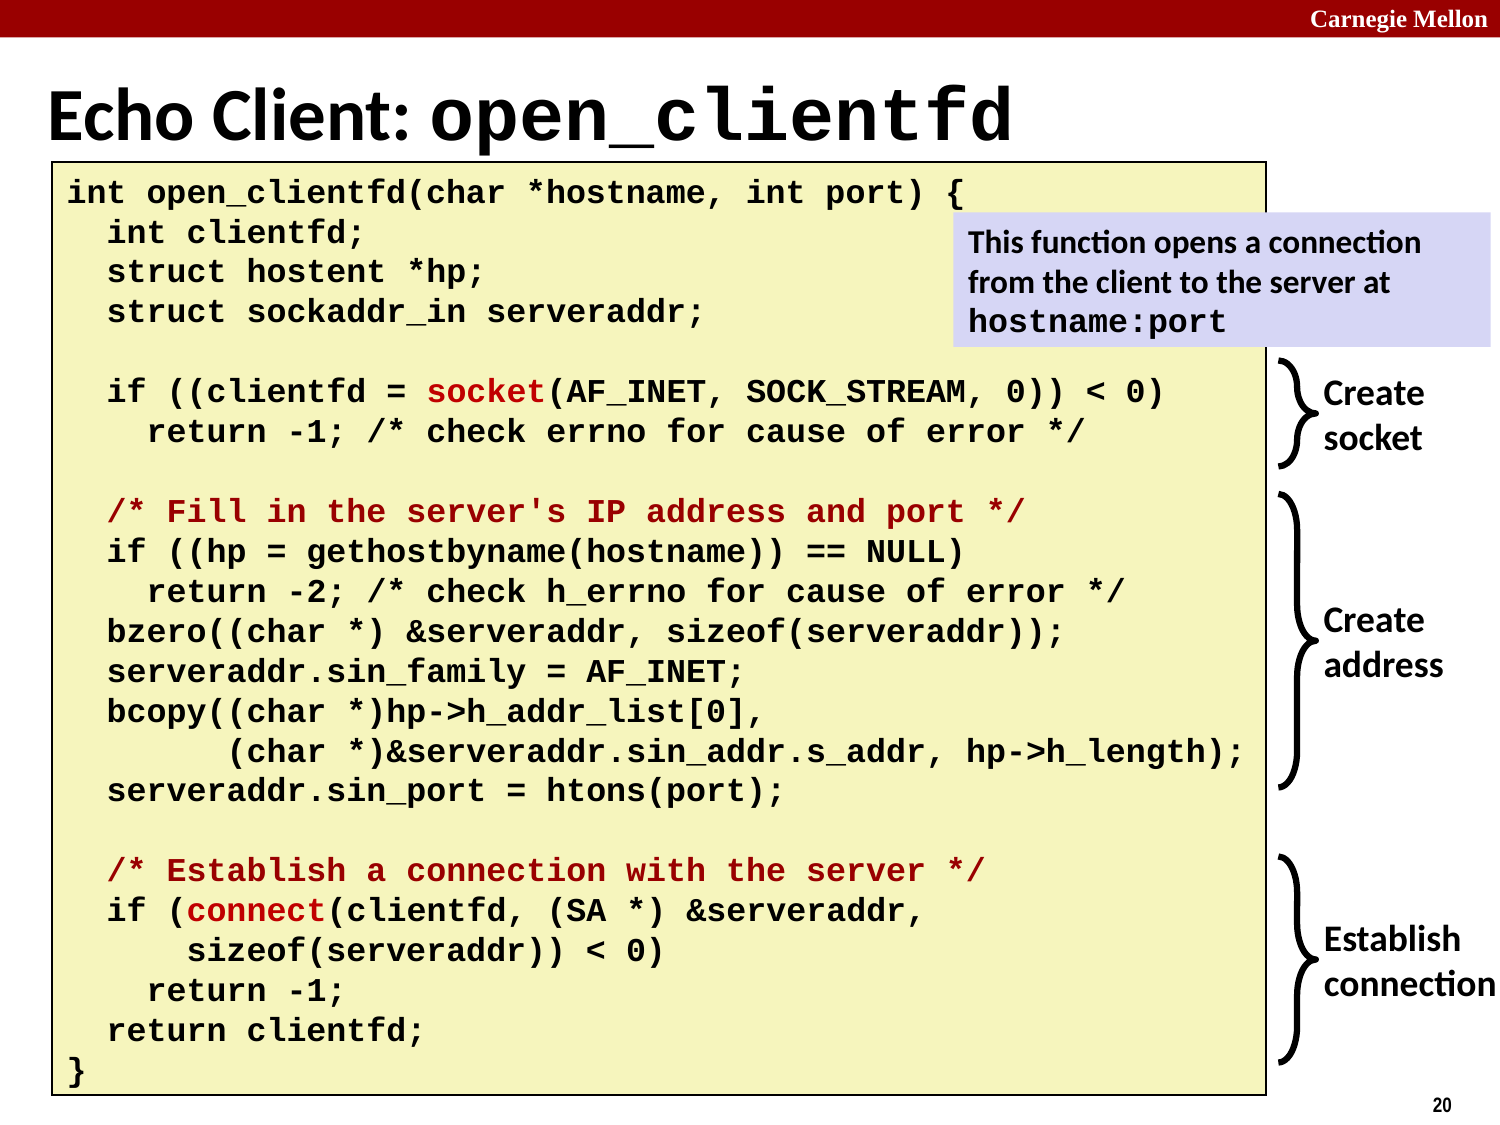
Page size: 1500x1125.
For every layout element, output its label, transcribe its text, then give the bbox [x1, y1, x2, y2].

text_box Establish connection [1309, 906, 1500, 1012]
title Echo Client: open_clientfd [32, 63, 1433, 158]
text_box int open_clientfd(char *hostname, int port) { int clientfd; struct hostent *hp; struct sockaddr_in serveraddr; if ((clientfd = socket(AF_INET, SOCK_STREAM, 0)) < 0) return -1; /* check errno for cause of error */ /* Fill in the server's IP address and port */ if ((hp = gethostbyname(hostname)) == NULL) return -2; /* check h_errno for cause of error */ bzero((char *) &serveraddr, sizeof(serveraddr)); serveraddr.sin_family = AF_INET; bcopy((char *)hp->h_addr_list[0], (char *)&serveraddr.sin_addr.s_addr, hp->h_length); serveraddr.sin_port = htons(port); /* Establish a connection with the server */ if (connect(clientfd, (SA *) &serveraddr, sizeof(serveraddr)) < 0) return -1; return clientfd; } [51, 162, 1266, 1096]
text_box [1278, 493, 1316, 788]
text_box This function opens a connection from the client to the server at hostname:port [953, 212, 1491, 347]
text_box [1278, 856, 1316, 1063]
text_box [1278, 360, 1316, 467]
text_box Create socket [1308, 360, 1440, 466]
text_box Create address [1308, 587, 1459, 693]
